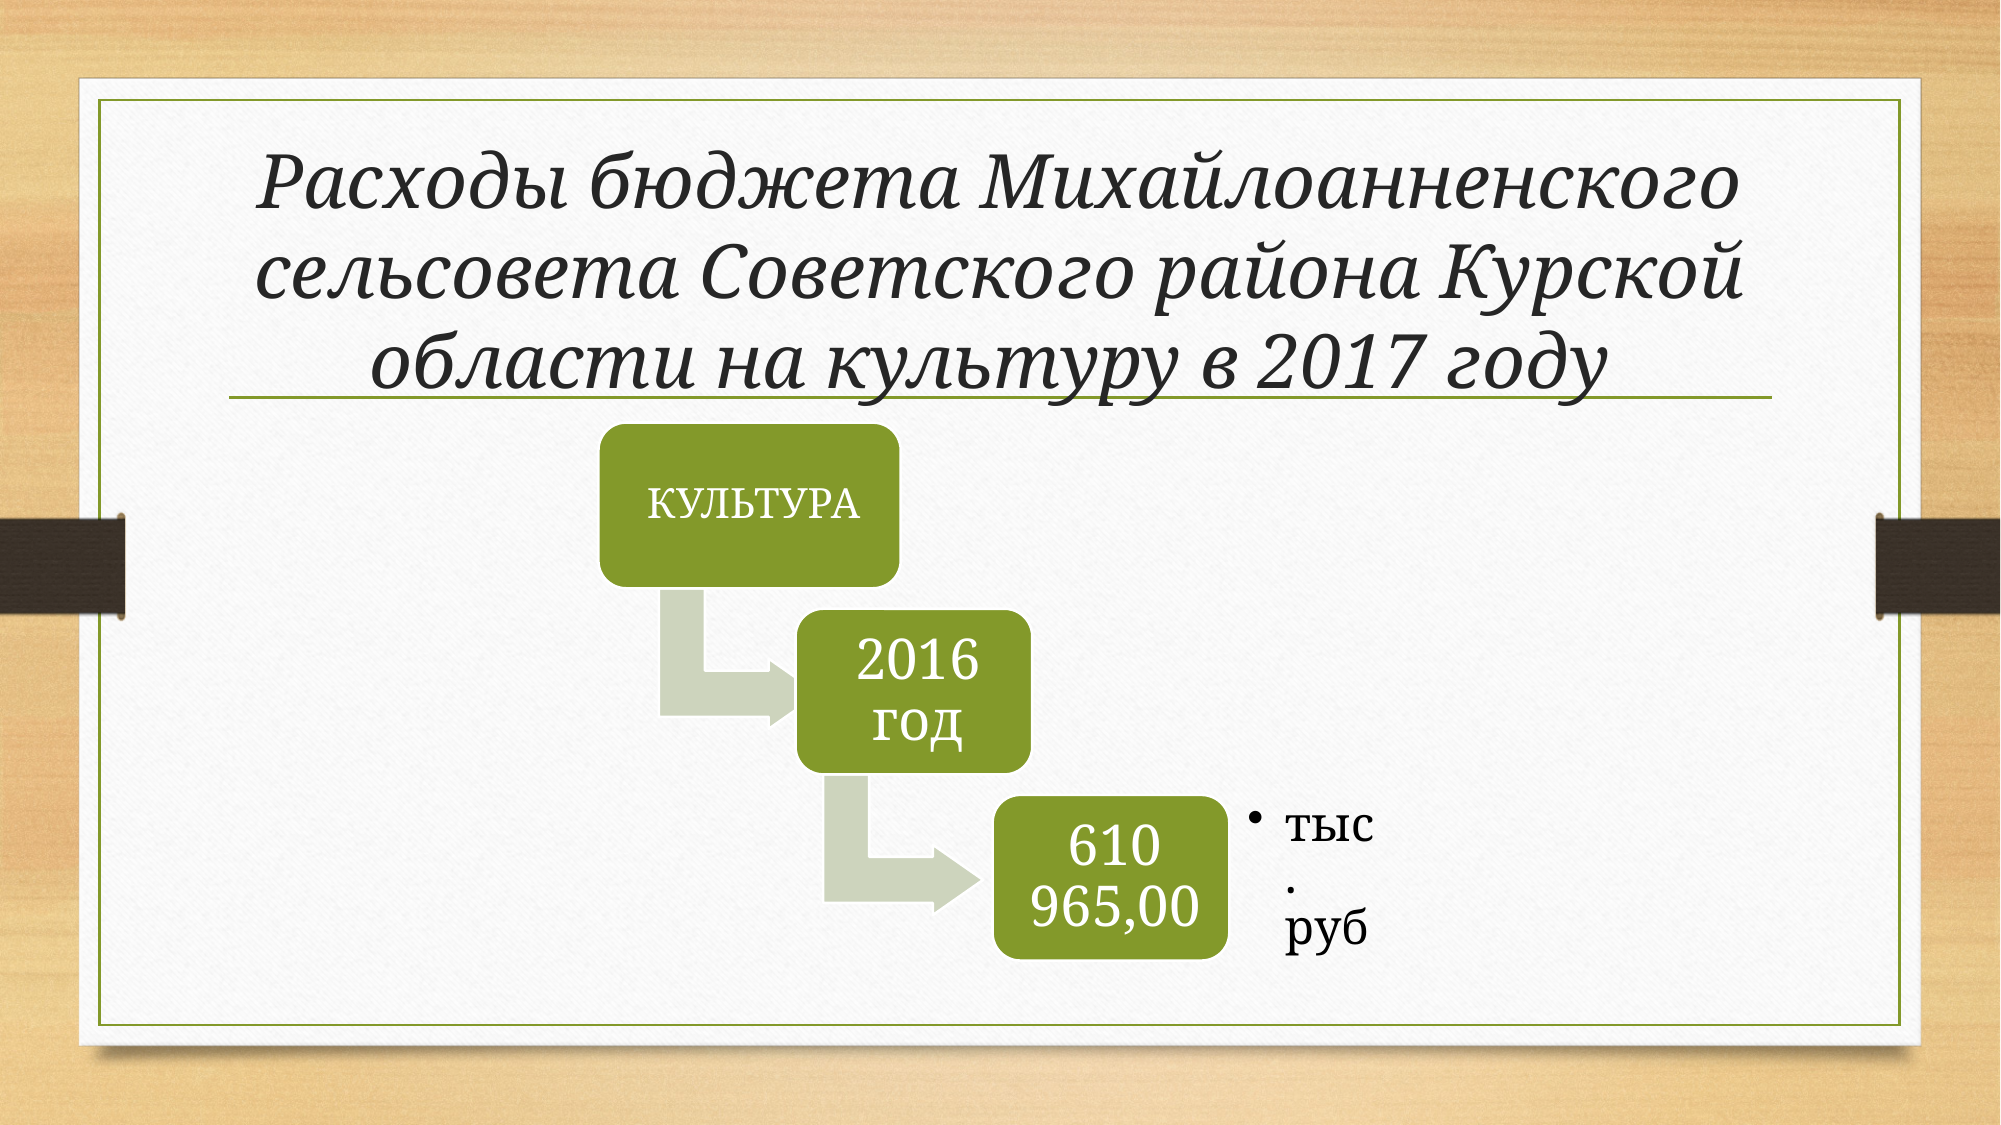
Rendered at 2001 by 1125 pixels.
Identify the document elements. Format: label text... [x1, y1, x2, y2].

picture [0, 0, 2001, 1125]
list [212, 419, 1788, 964]
title Расходы бюджета Михайлоанненского сельсовета Советского района Курской области на культуру в 2017 году [212, 161, 1788, 375]
